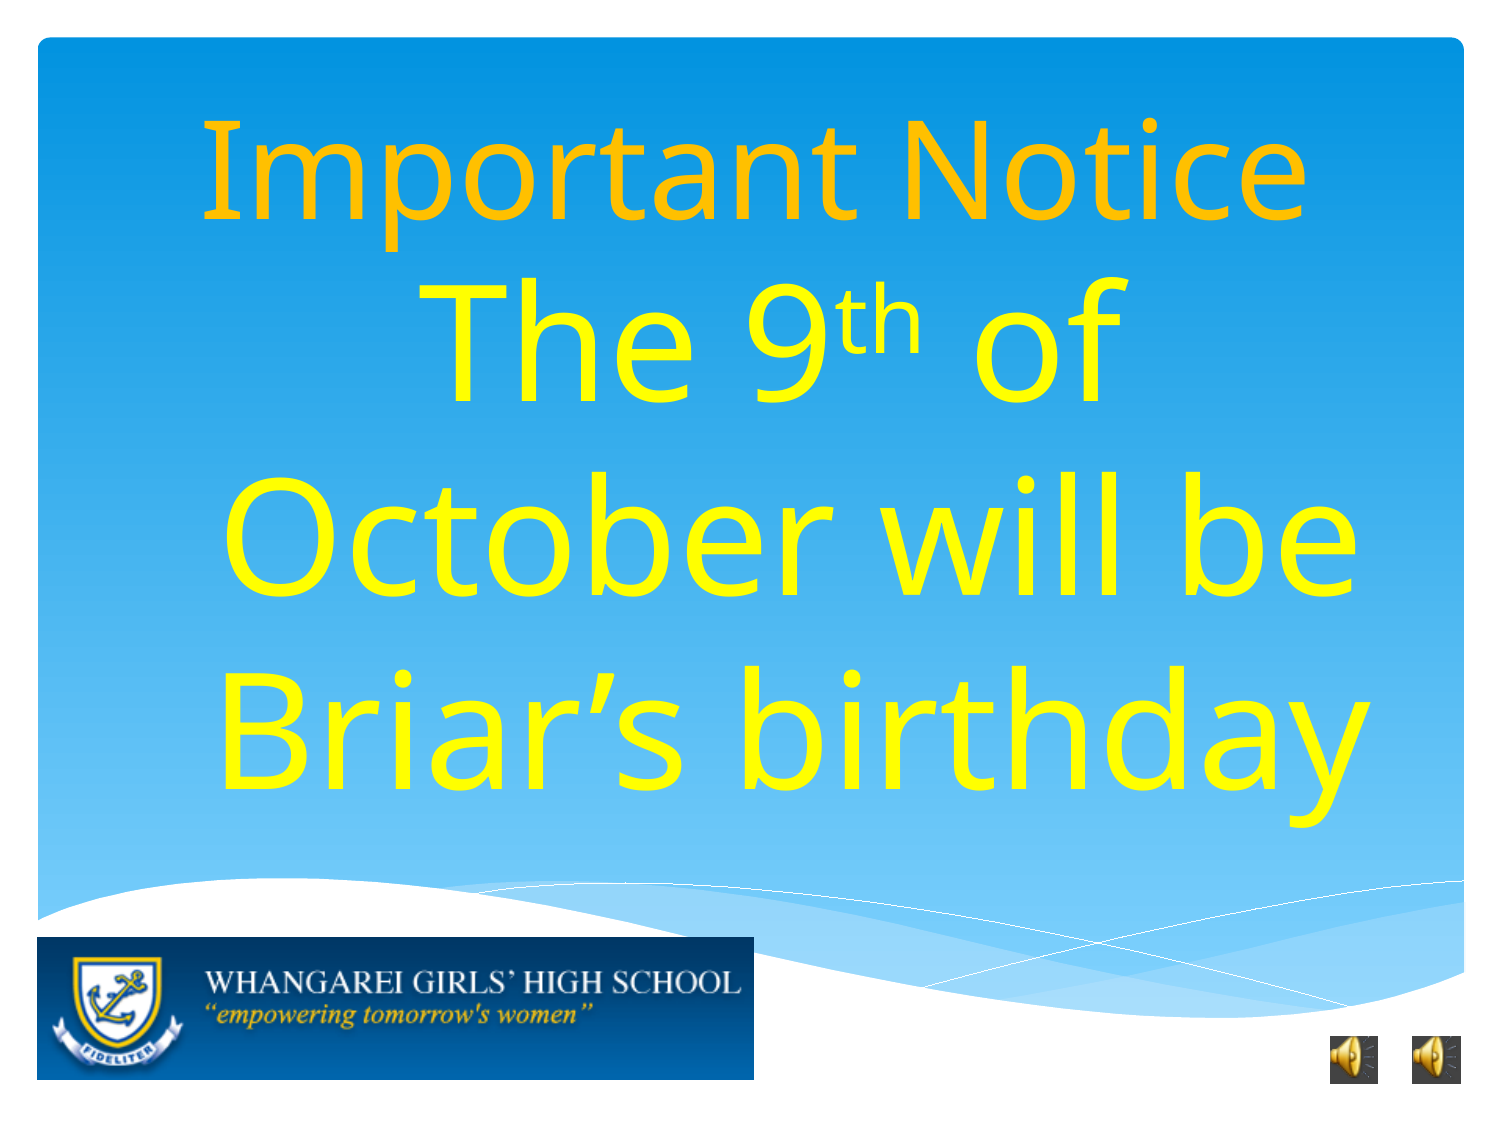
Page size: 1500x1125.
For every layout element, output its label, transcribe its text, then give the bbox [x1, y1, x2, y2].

picture [1328, 1034, 1380, 1086]
picture [37, 937, 754, 1080]
picture [1411, 1034, 1462, 1086]
text_box Important Notice [149, 37, 1362, 255]
text_box The 9th of October will be Briar’s birthday [149, 231, 1391, 963]
